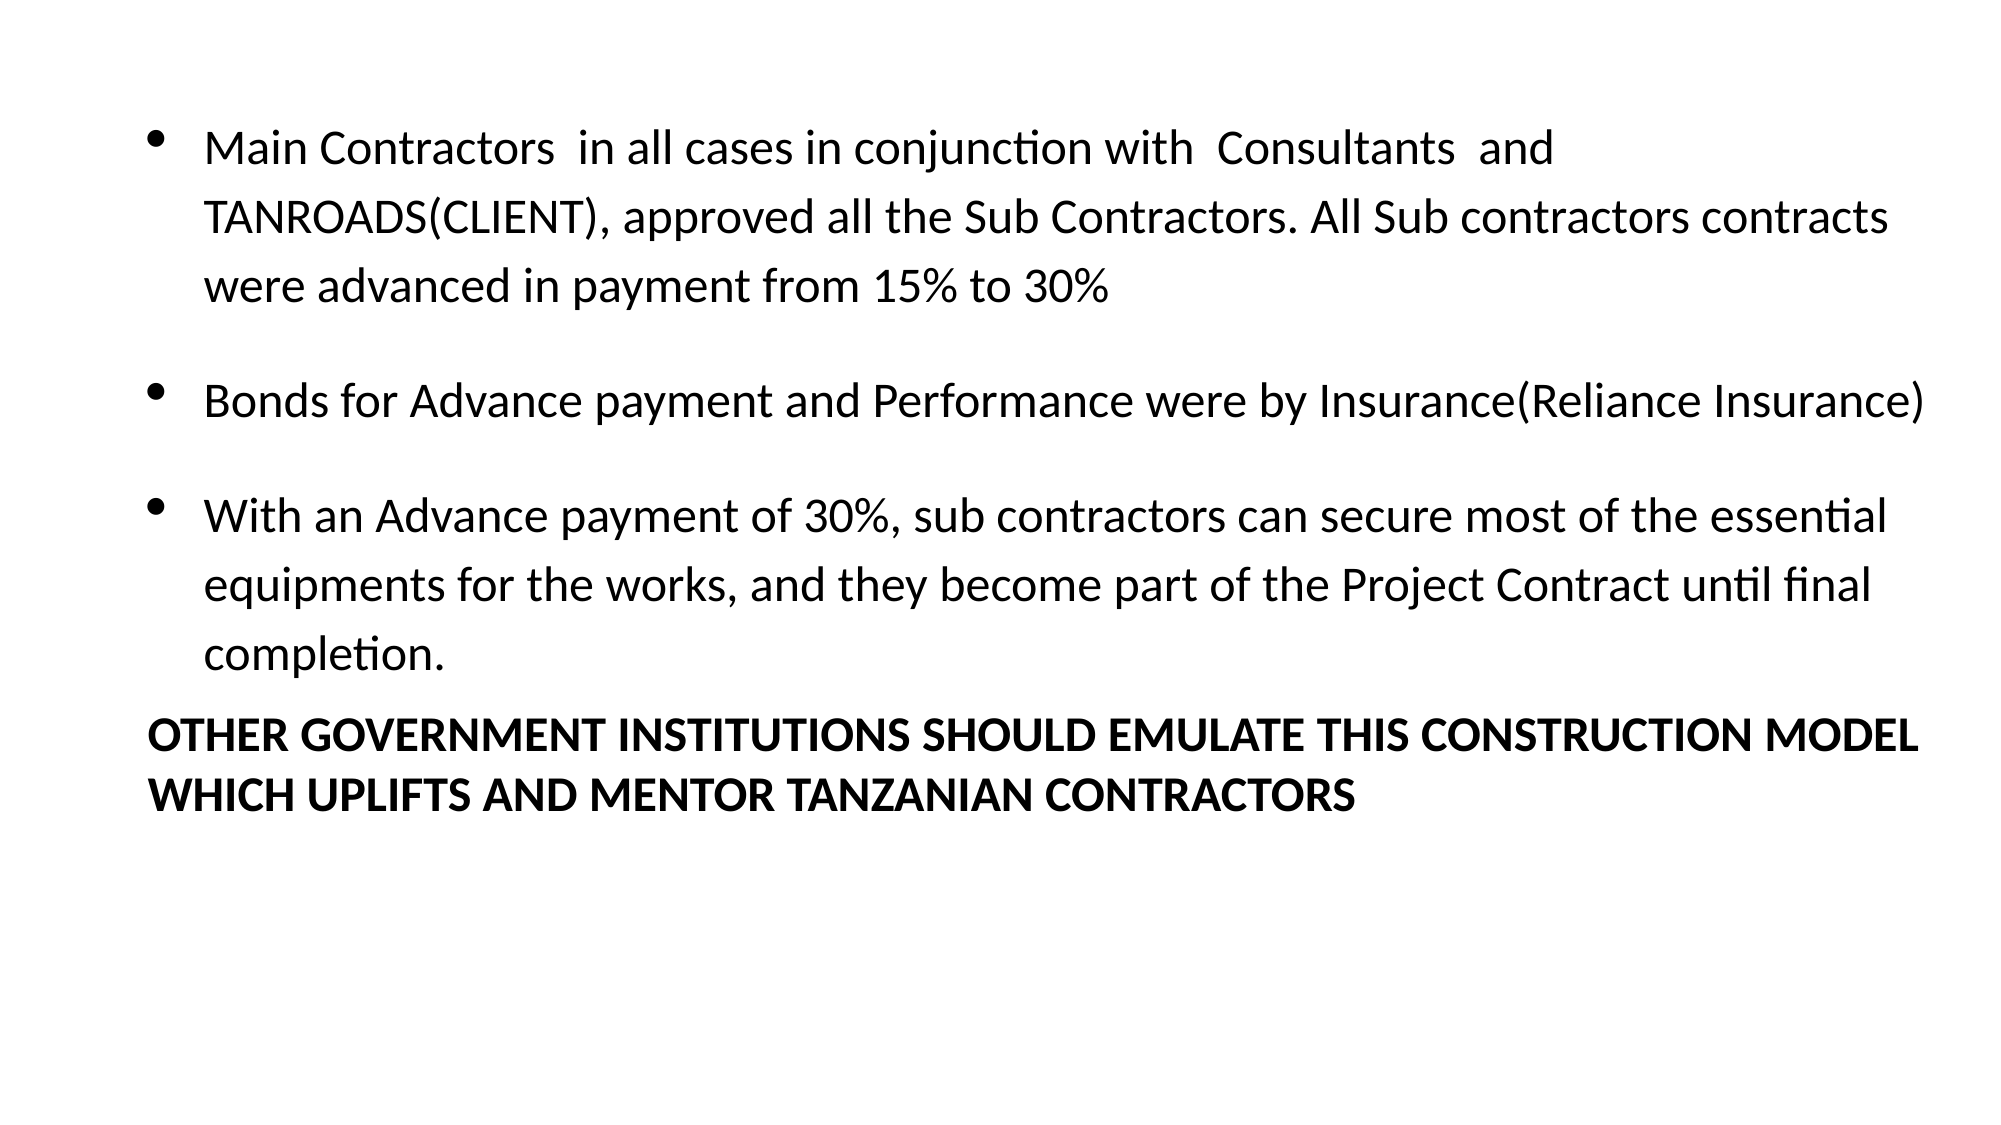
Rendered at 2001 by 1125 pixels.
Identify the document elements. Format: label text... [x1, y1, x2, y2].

text_box Main Contractors in all cases in conjunction with Consultants and TANROADS(CLIENT), approved all the Sub Contractors. All Sub contractors contracts were advanced in payment from 15% to 30% Bonds for Advance payment and Performance were by Insurance(Reliance Insurance) With an Advance payment of 30%, sub contractors can secure most of the essential equipments for the works, and they become part of the Project Contract until final completion. OTHER GOVERNMENT INSTITUTIONS SHOULD EMULATE THIS CONSTRUCTION MODEL WHICH UPLIFTS AND MENTOR TANZANIAN CONTRACTORS [132, 98, 1960, 829]
